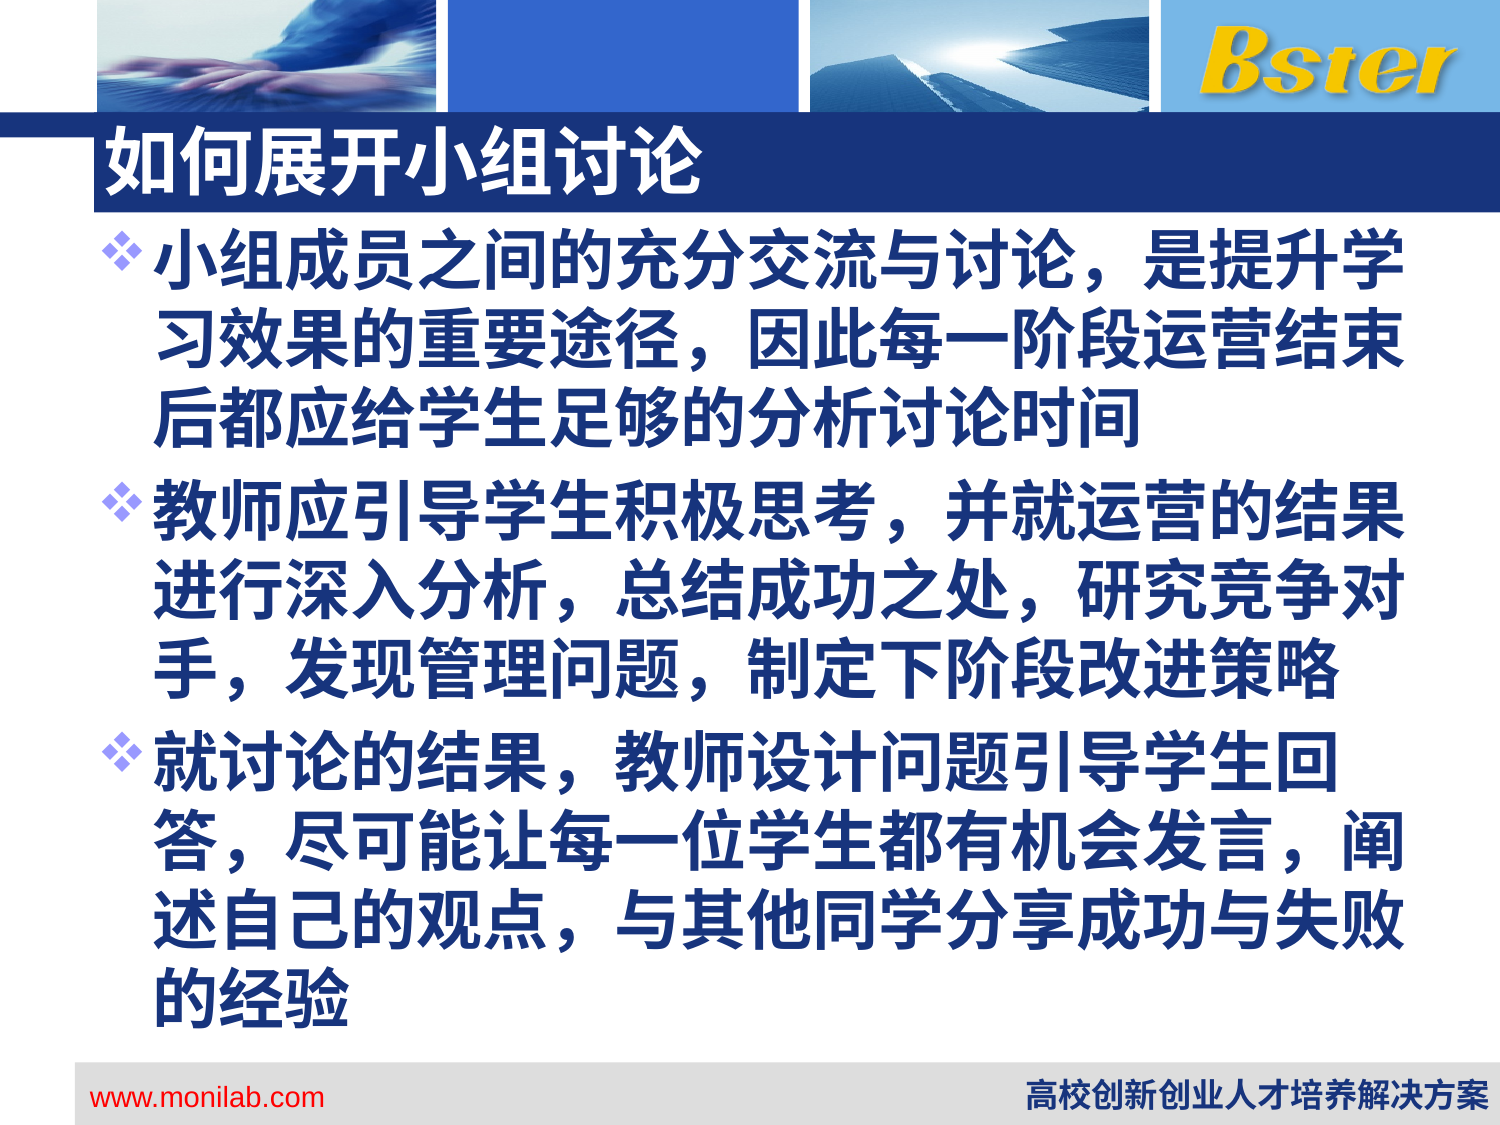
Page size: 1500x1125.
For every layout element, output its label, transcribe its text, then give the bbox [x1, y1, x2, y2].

picture [1199, 26, 1458, 94]
list 小组成员之间的充分交流与讨论，是提升学习效果的重要途径，因此每一阶段运营结束后都应给学生足够的分析讨论时间 教师应引导学生积极思考，并就运营的结果进行深入分析，总结成功之处，研究竞争对手，发现管理问题，制定下阶段改进策略 就讨论的结果，教师设计问题引导学生回答，尽可能让每一位学生都有机会发言，阐述自己的观点，与其他同学分享成功与失败的经验 [81, 210, 1428, 1079]
picture [97, 0, 437, 112]
title 如何展开小组讨论 [88, 113, 1369, 206]
picture [810, 0, 1150, 112]
